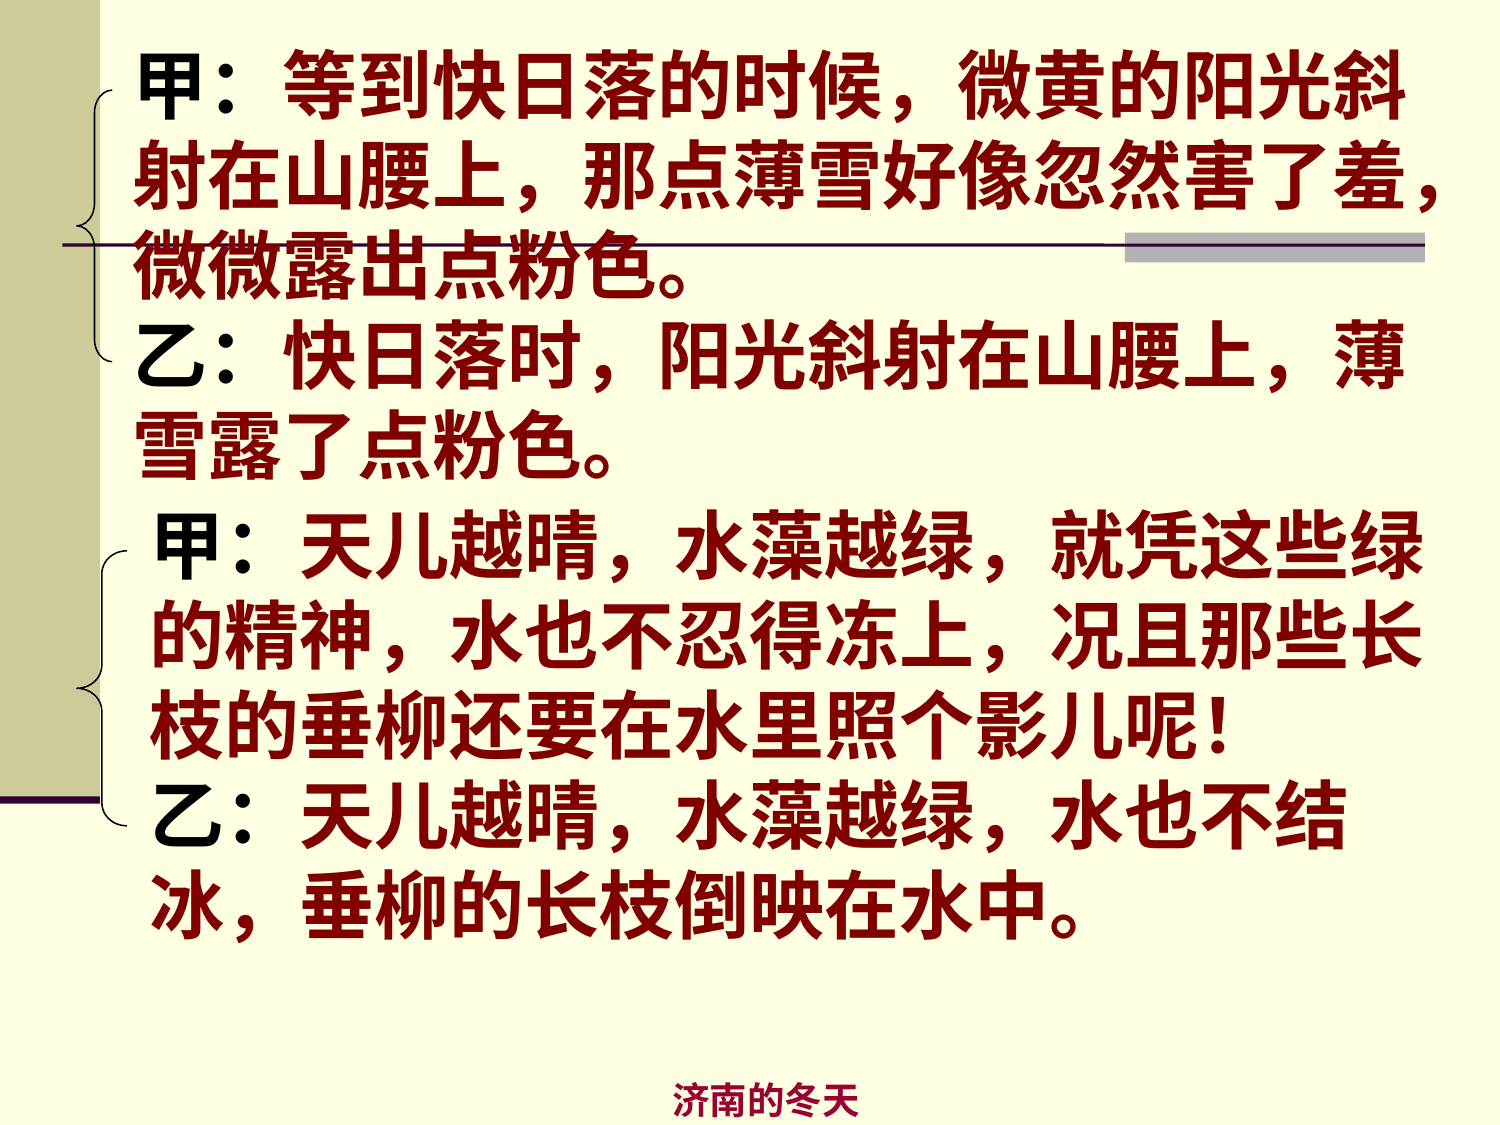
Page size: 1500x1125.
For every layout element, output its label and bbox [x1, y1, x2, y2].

text_box [76, 30, 1500, 491]
text_box [76, 491, 1500, 958]
